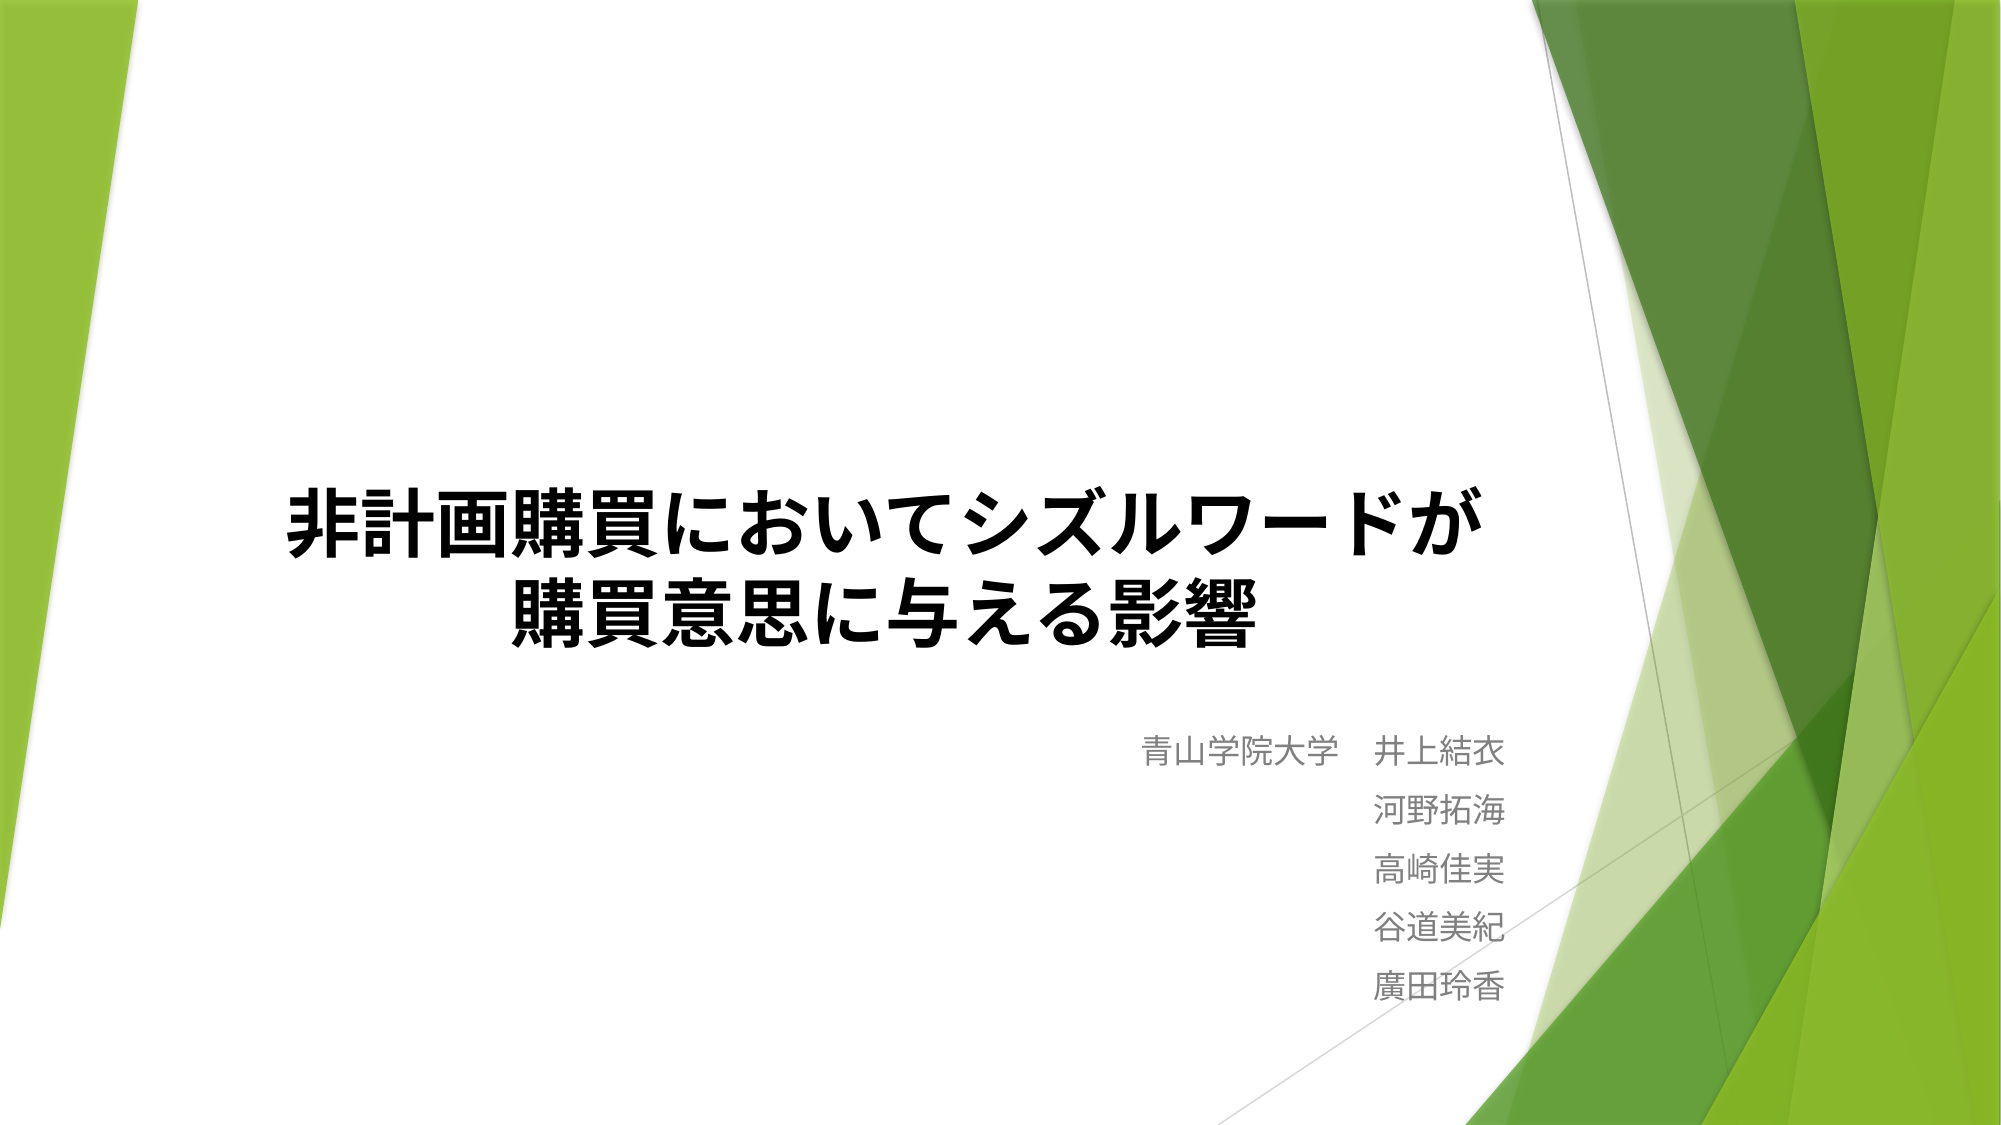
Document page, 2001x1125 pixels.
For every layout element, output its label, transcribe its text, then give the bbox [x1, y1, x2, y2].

title 非計画購買においてシズルワードが購買意思に与える影響 [247, 394, 1522, 664]
subtitle 青山学院大学 井上結衣 河野拓海 高崎佳実 谷道美紀 廣田玲香 [247, 664, 1522, 1016]
